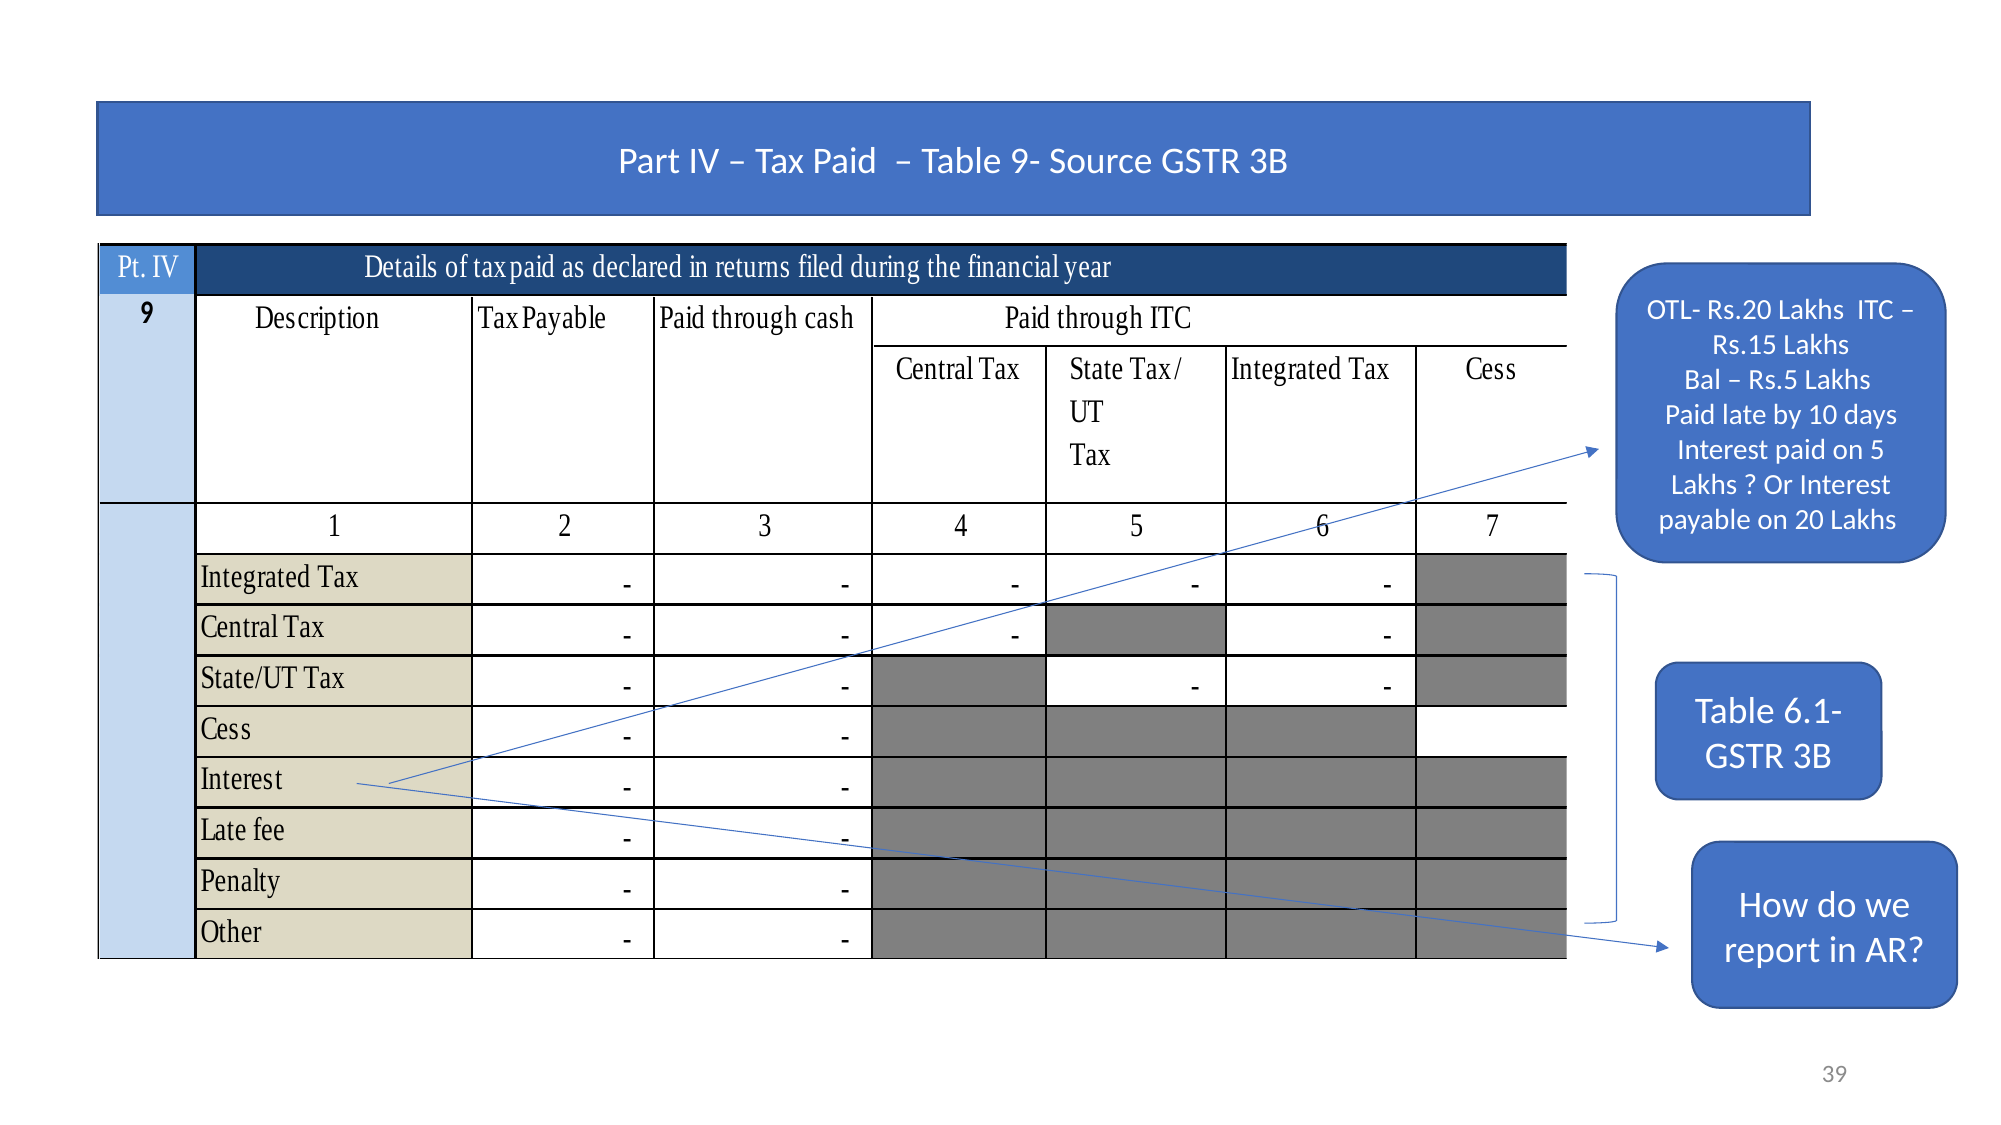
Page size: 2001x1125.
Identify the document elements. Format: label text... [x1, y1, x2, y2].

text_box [97, 243, 1569, 962]
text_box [356, 783, 1669, 949]
text_box OTL- Rs.20 Lakhs ITC – Rs.15 Lakhs Bal – Rs.5 Lakhs Paid late by 10 days Interest paid on 5 Lakhs ? Or Interest payable on 20 Lakhs [1615, 262, 1947, 564]
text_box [388, 448, 1600, 783]
text_box [1600, 573, 1618, 783]
slide_number 39 [1412, 1042, 1863, 1103]
text_box Table 6.1-GSTR 3B [1654, 661, 1883, 801]
text_box How do we report in AR? [1691, 840, 1959, 1009]
text_box Part IV – Tax Paid – Table 9- Source GSTR 3B [96, 101, 1811, 216]
